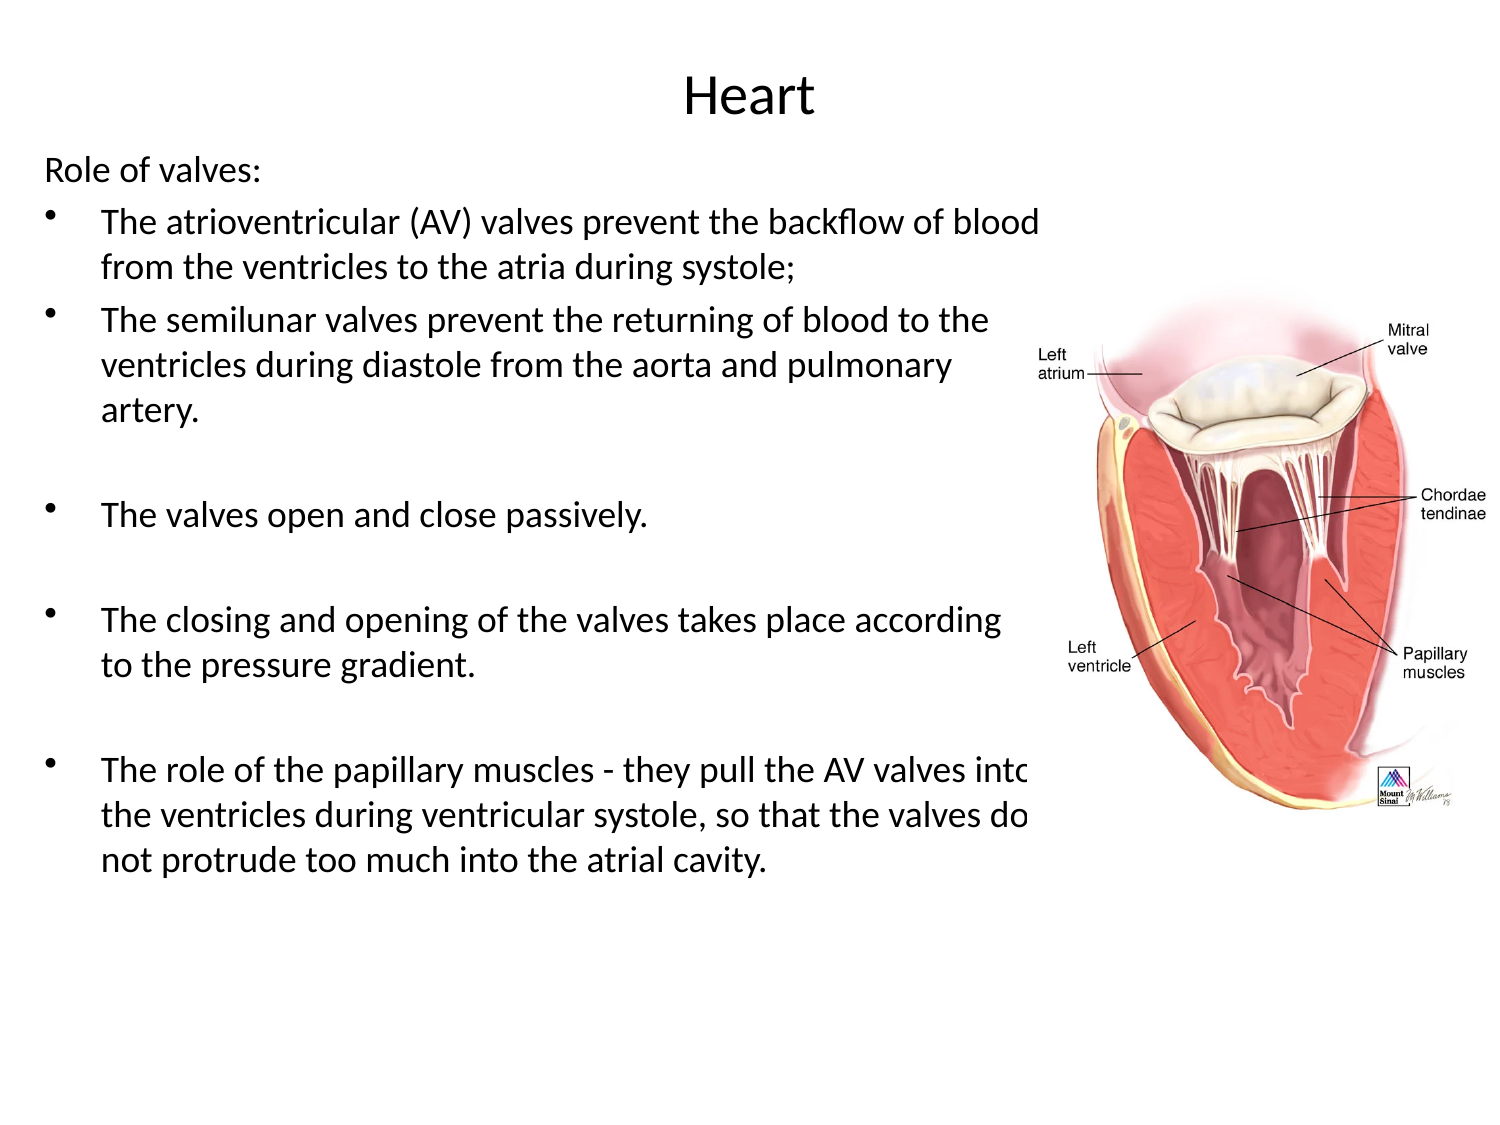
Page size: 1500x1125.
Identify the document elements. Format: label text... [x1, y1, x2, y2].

list Role of valves: The atrioventricular (AV) valves prevent the backflow of blood from the ventricles to the atria during systole; The semilunar valves prevent the returning of blood to the ventricles during diastole from the aorta and pulmonary artery. The valves open and close passively. The closing and opening of the valves takes place according to the pressure gradient. The role of the papillary muscles - they pull the AV valves into the ventricles during ventricular systole, so that the valves do not protrude too much into the atrial cavity. [29, 136, 1058, 1118]
picture [1026, 266, 1500, 822]
title Heart [74, 44, 1426, 138]
